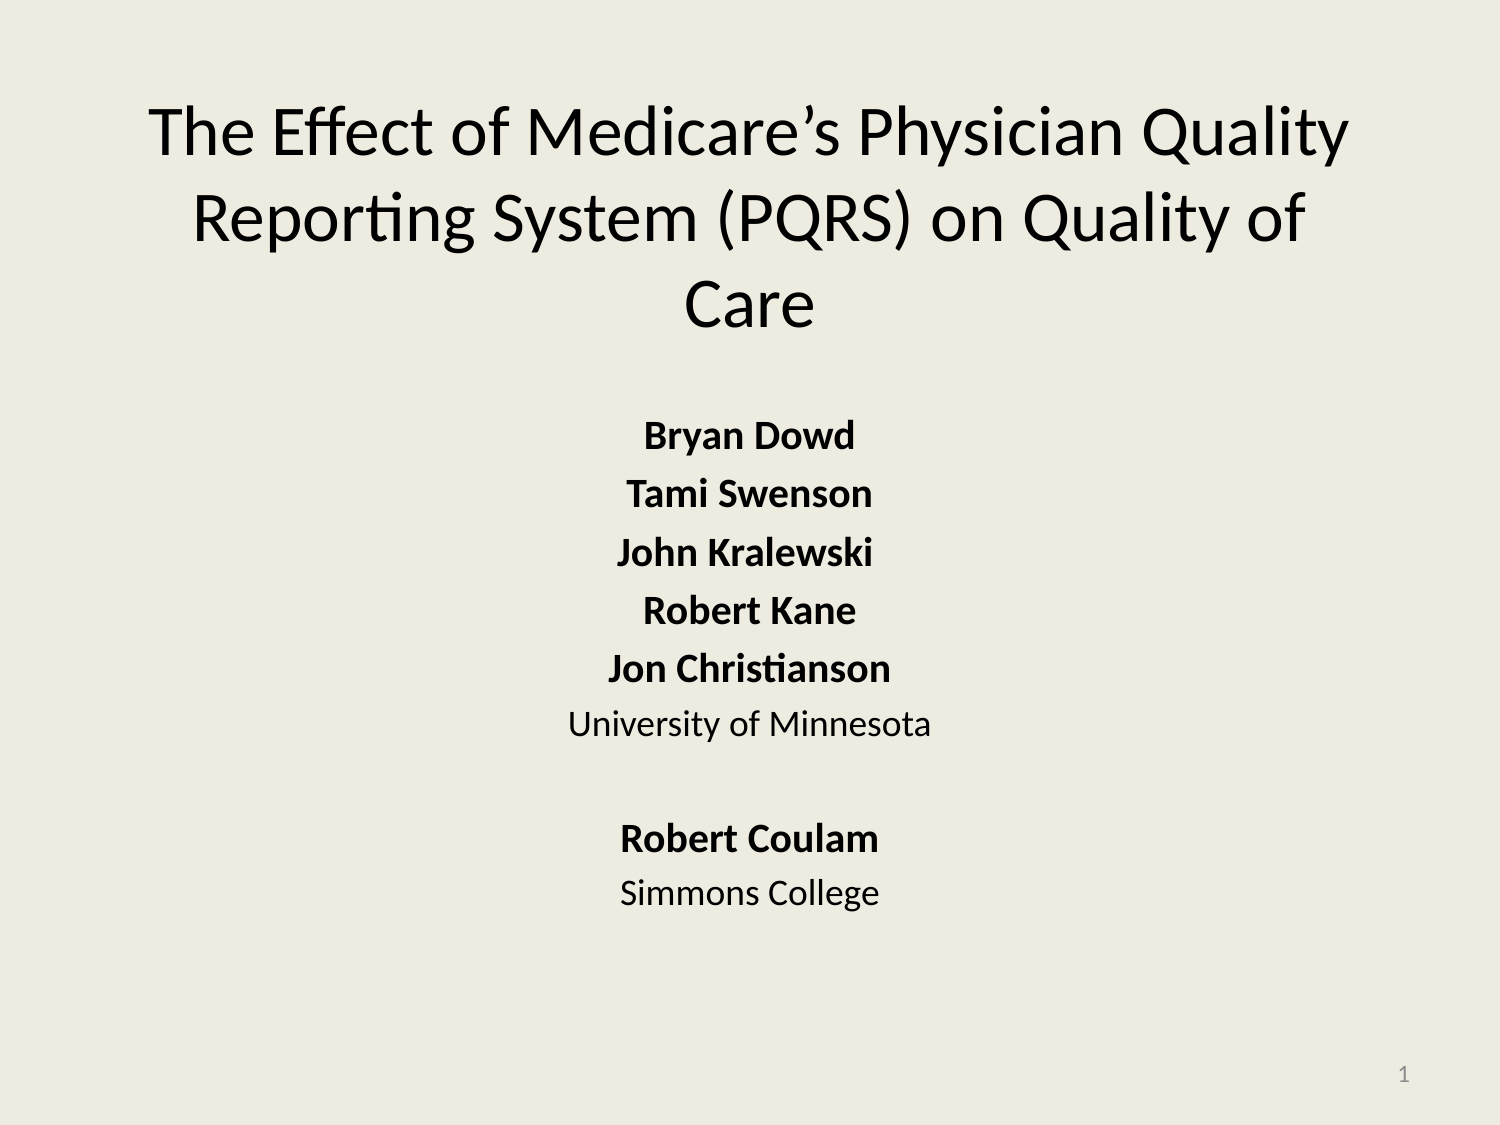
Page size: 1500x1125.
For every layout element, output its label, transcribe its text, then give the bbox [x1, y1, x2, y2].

slide_number 1 [1074, 1042, 1425, 1103]
subtitle Bryan Dowd Tami Swenson John Kralewski Robert Kane Jon Christianson University of Minnesota Robert Coulam Simmons College [225, 399, 1275, 1063]
title The Effect of Medicare’s Physician Quality Reporting System (PQRS) on Quality of Care [112, 75, 1388, 350]
